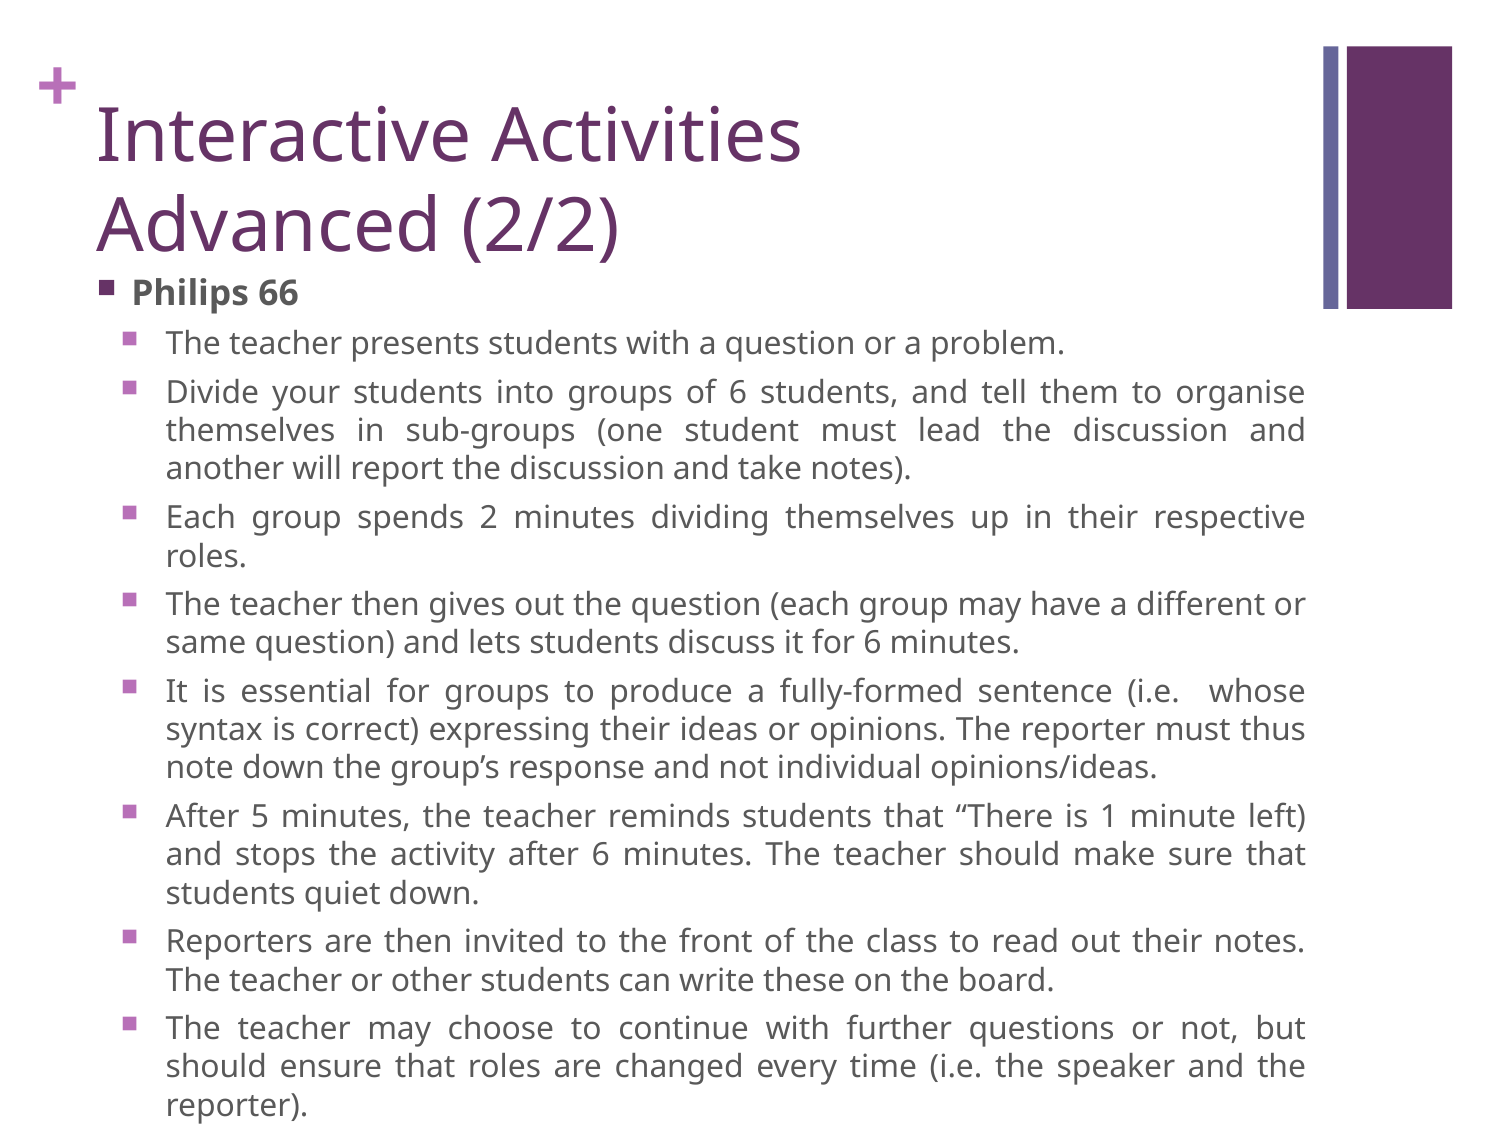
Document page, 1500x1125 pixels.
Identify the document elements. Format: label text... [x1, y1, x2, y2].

title Interactive Activities Advanced (2/2) [81, 79, 1322, 262]
list Philips 66 The teacher presents students with a question or a problem. Divide your students into groups of 6 students, and tell them to organise themselves in sub-groups (one student must lead the discussion and another will report the discussion and take notes). Each group spends 2 minutes dividing themselves up in their respective roles. The teacher then gives out the question (each group may have a different or same question) and lets students discuss it for 6 minutes. It is essential for groups to produce a fully-formed sentence (i.e. whose syntax is correct) expressing their ideas or opinions. The reporter must thus note down the group’s response and not individual opinions/ideas. After 5 minutes, the teacher reminds students that “There is 1 minute left) and stops the activity after 6 minutes. The teacher should make sure that students quiet down. Reporters are then invited to the front of the class to read out their notes. The teacher or other students can write these on the board. The teacher may choose to continue with further questions or not, but should ensure that roles are changed every time (i.e. the speaker and the reporter). [81, 262, 1322, 1125]
